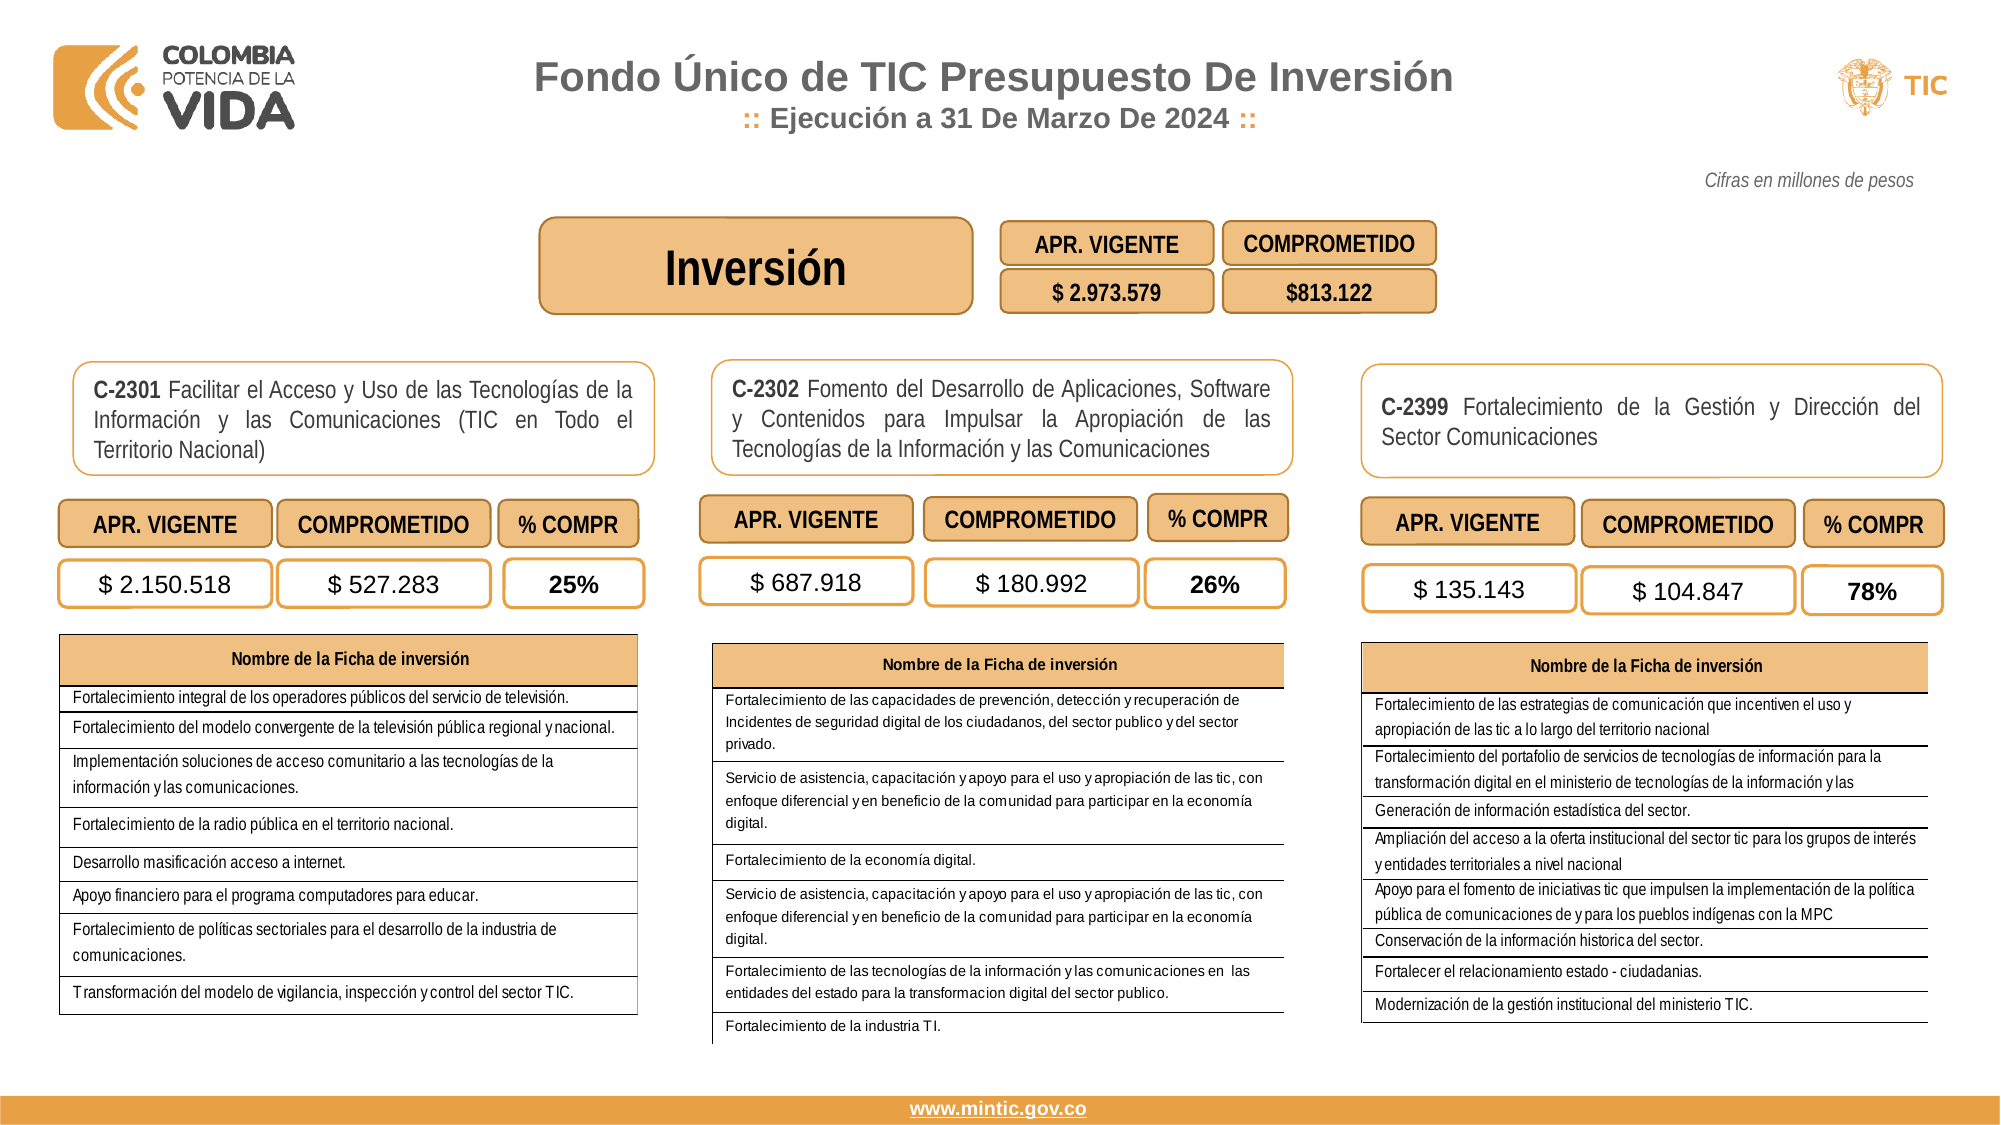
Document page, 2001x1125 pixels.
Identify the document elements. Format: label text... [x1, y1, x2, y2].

text_box Fondo Único de TIC Presupuesto De Inversión :: Ejecución a 31 De Marzo De 2024 :: [382, 42, 1618, 142]
text_box $ 135.143 [1361, 563, 1578, 614]
text_box APR. VIGENTE [698, 494, 915, 544]
text_box Cifras en millones de pesos [1574, 159, 1930, 200]
text_box $ 104.847 [1580, 565, 1797, 616]
text_box APR. VIGENTE [57, 498, 273, 549]
text_box COMPROMETIDO [922, 496, 1139, 542]
text_box $ 180.992 [923, 557, 1141, 608]
text_box C-2302 Fomento del Desarrollo de Aplicaciones, Software y Contenidos para Impulsar la Apropiación de las Tecnologías de la Información y las Comunicaciones [710, 358, 1295, 477]
text_box % COMPR [1802, 498, 1946, 549]
text_box $ 687.918 [698, 555, 915, 607]
text_box % COMPR [497, 498, 640, 549]
text_box 78% [1800, 564, 1945, 617]
text_box $ 2.150.518 [57, 558, 273, 609]
text_box APR. VIGENTE [1360, 496, 1576, 546]
text_box $ 527.283 [275, 558, 493, 609]
text_box % COMPR [1147, 492, 1290, 543]
text_box 26% [1143, 557, 1287, 610]
text_box COMPROMETIDO [276, 498, 492, 549]
text_box C-2301 Facilitar el Acceso y Uso de las Tecnologías de la Información y las Comunicaciones (TIC en Todo el Territorio Nacional) [71, 360, 656, 477]
text_box C-2399 Fortalecimiento de la Gestión y Dirección del Sector Comunicaciones [1359, 362, 1944, 480]
text_box www.mintic.gov.co [908, 1094, 1092, 1120]
text_box 25% [502, 557, 646, 610]
picture [0, 0, 2001, 1125]
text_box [539, 217, 1437, 315]
text_box COMPROMETIDO [1580, 498, 1797, 549]
